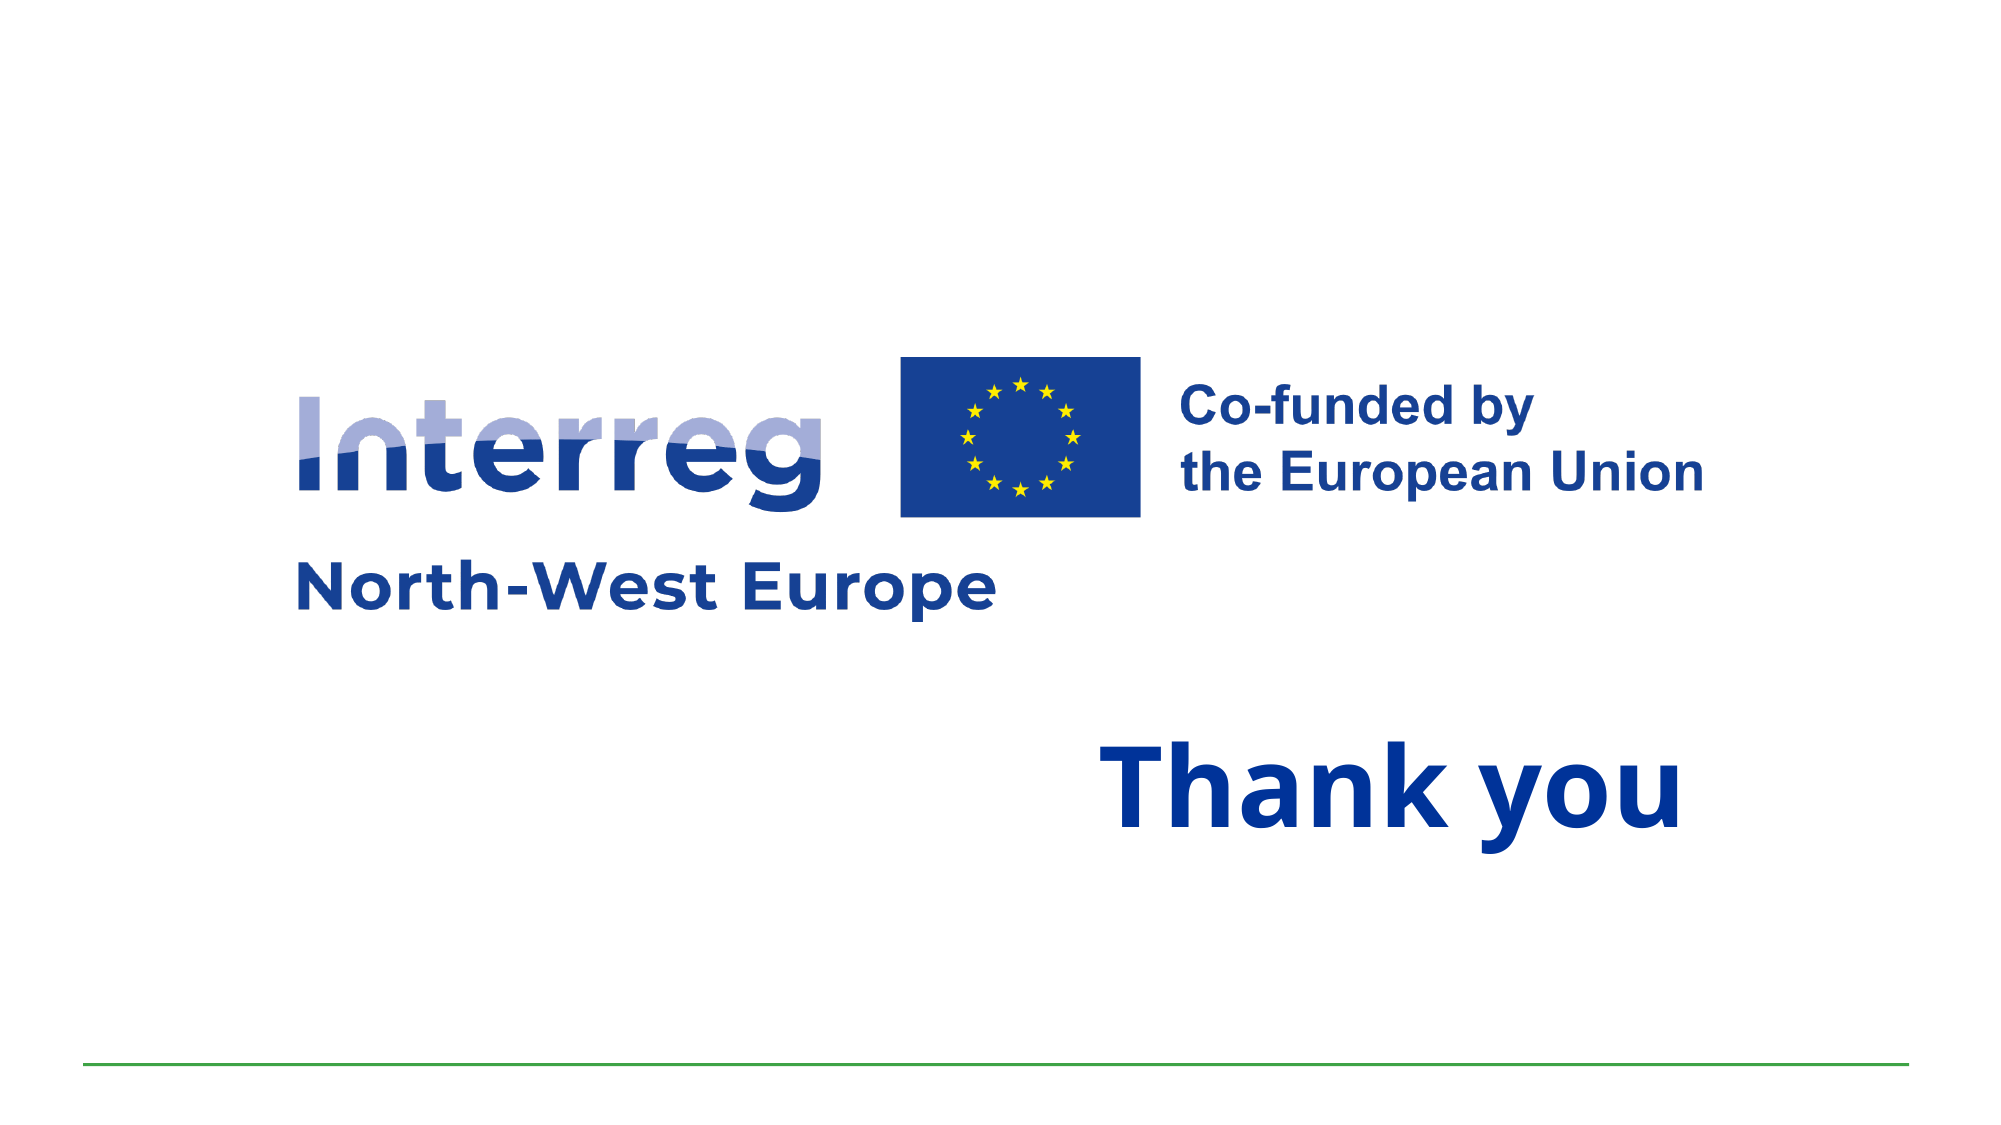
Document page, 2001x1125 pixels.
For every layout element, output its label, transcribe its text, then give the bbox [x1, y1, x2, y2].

text_box Thank you [426, 707, 1702, 854]
picture [298, 357, 1702, 622]
